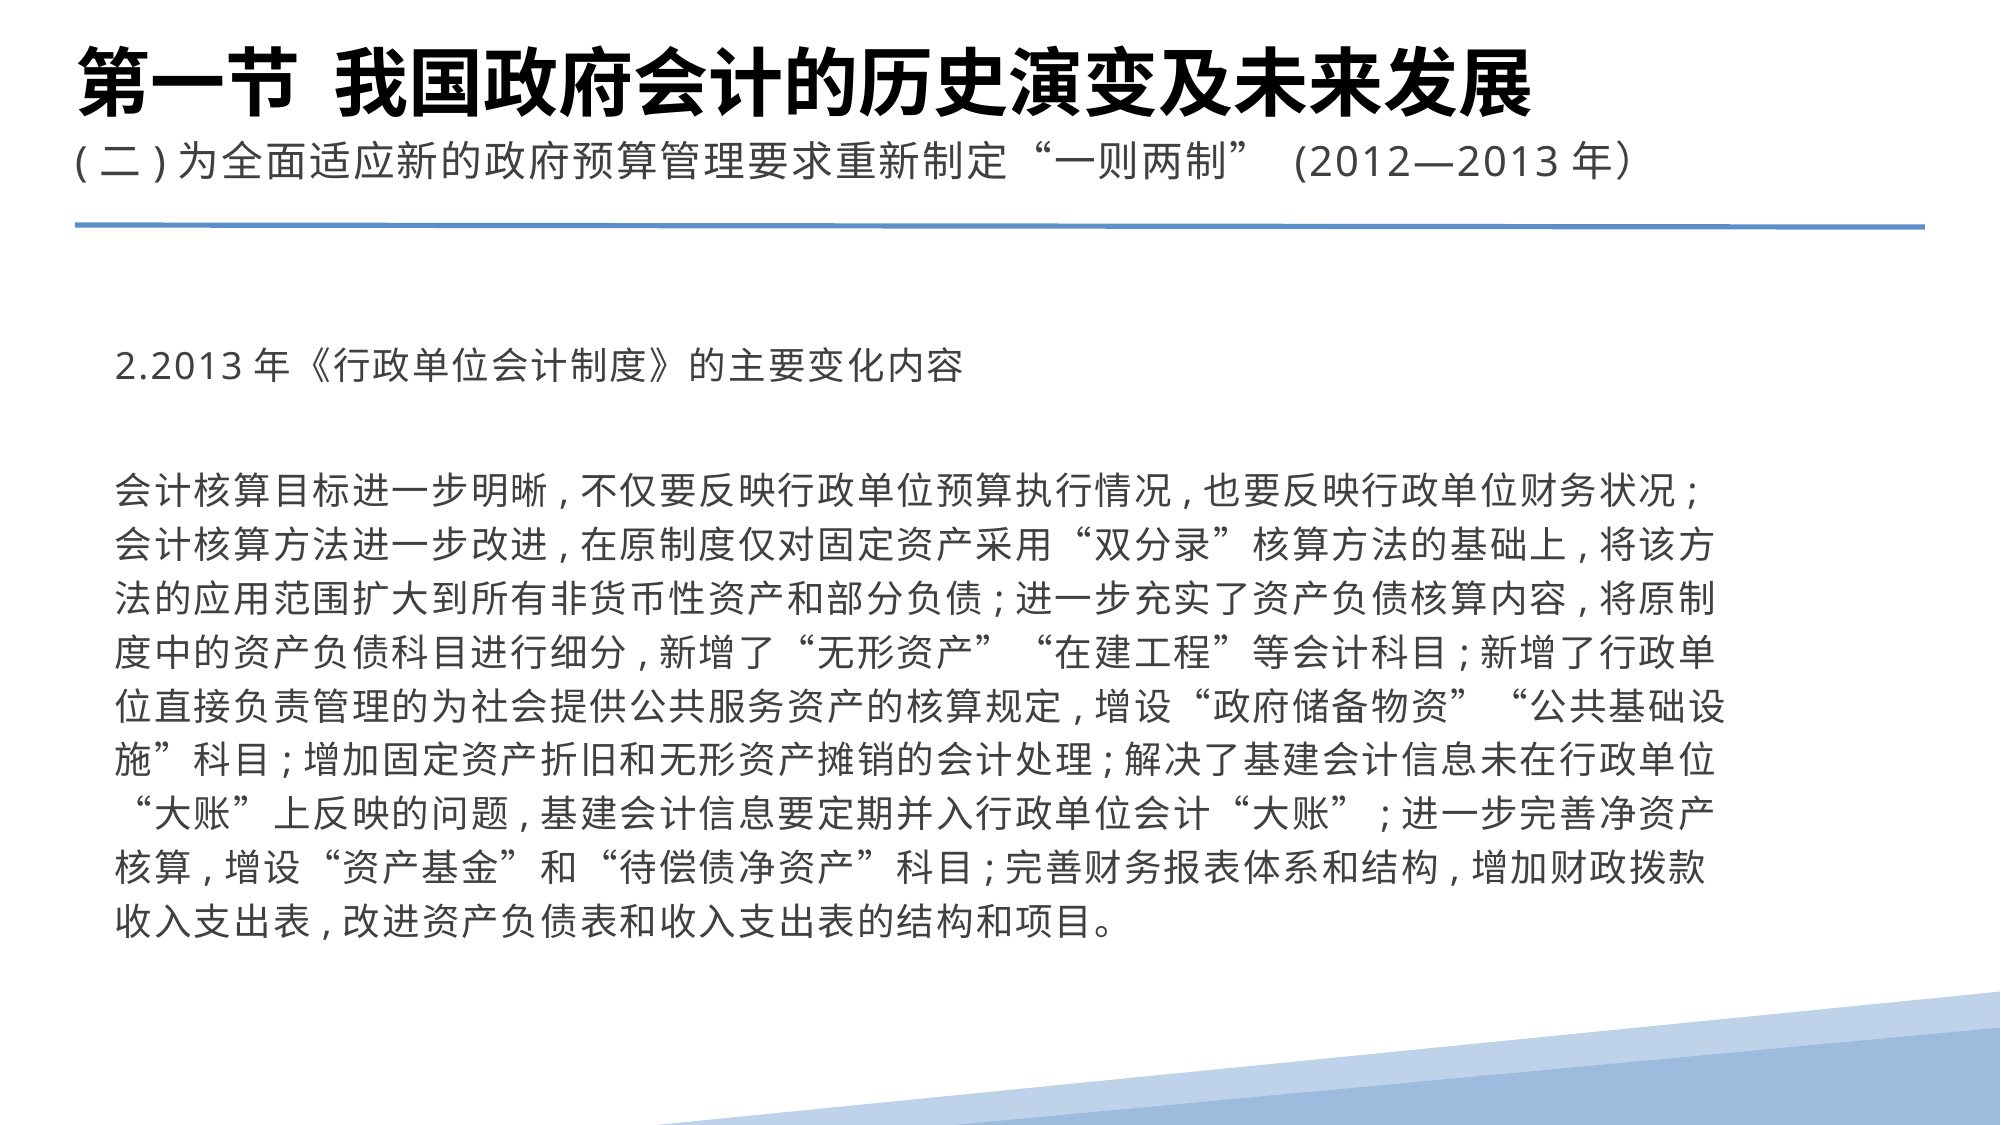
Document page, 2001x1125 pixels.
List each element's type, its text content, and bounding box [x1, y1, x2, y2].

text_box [74, 224, 1925, 228]
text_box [656, 991, 2000, 1125]
text_box (二)为全面适应新的政府预算管理要求重新制定“一则两制” (2012—2013年） [75, 124, 1925, 200]
text_box 第一节 我国政府会计的历史演变及未来发展 [75, 24, 1925, 124]
text_box 2.2013年《行政单位会计制度》的主要变化内容 会计核算目标进一步明晰,不仅要反映行政单位预算执行情况,也要反映行政单位财务状况;会计核算方法进一步改进,在原制度仅对固定资产采用“双分录”核算方法的基础上,将该方法的应用范围扩大到所有非货币性资产和部分负债;进一步充实了资产负债核算内容,将原制度中的资产负债科目进行细分,新增了“无形资产”“在建工程”等会计科目;新增了行政单位直接负责管理的为社会提供公共服务资产的核算规定,增设“政府储备物资”“公共基础设施”科目;增加固定资产折旧和无形资产摊销的会计处理;解决了基建会计信息未在行政单位“大账”上反映的问题,基建会计信息要定期并入行政单位会计“大账”;进一步完善净资产核算,增设“资产基金”和“待偿债净资产”科目;完善财务报表体系和结构,增加财政拨款收入支出表,改进资产负债表和收入支出表的结构和项目。 [104, 274, 1740, 1012]
